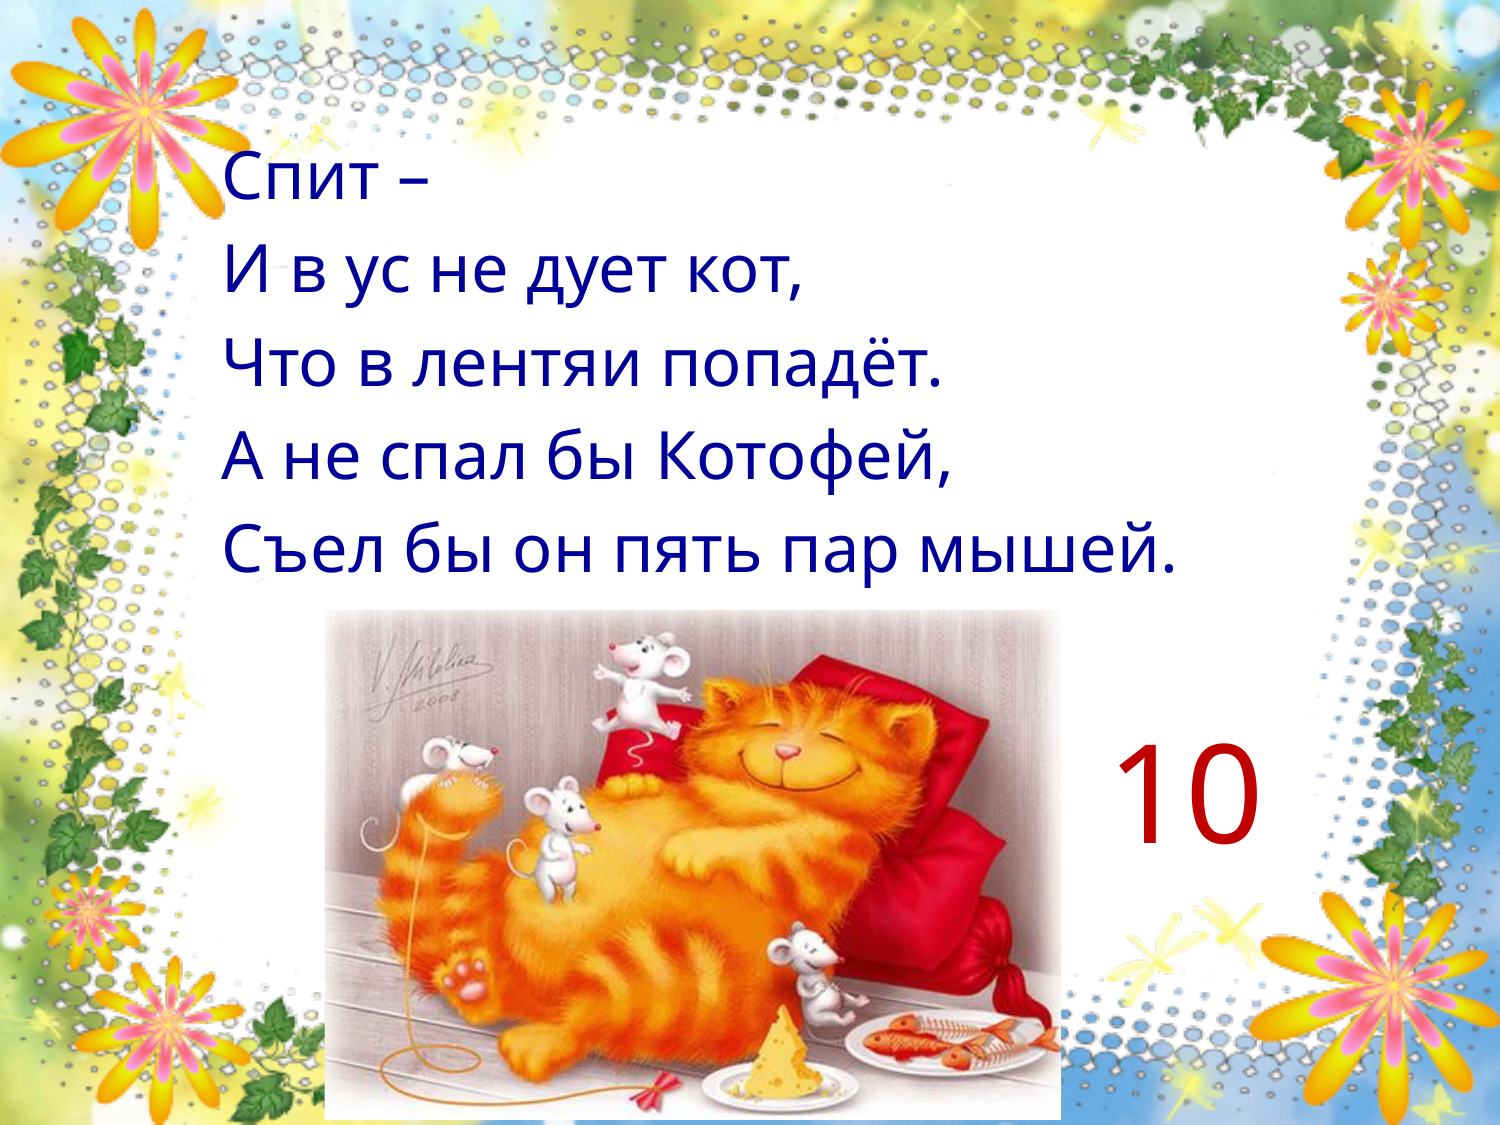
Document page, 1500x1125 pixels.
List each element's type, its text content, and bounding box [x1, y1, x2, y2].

text_box 10 [1092, 698, 1424, 879]
picture [0, 0, 1500, 1125]
list Спит – И в ус не дует кот, Что в лентяи попадёт. А не спал бы Котофей, Съел бы он пять пар мышей. [206, 125, 1500, 868]
